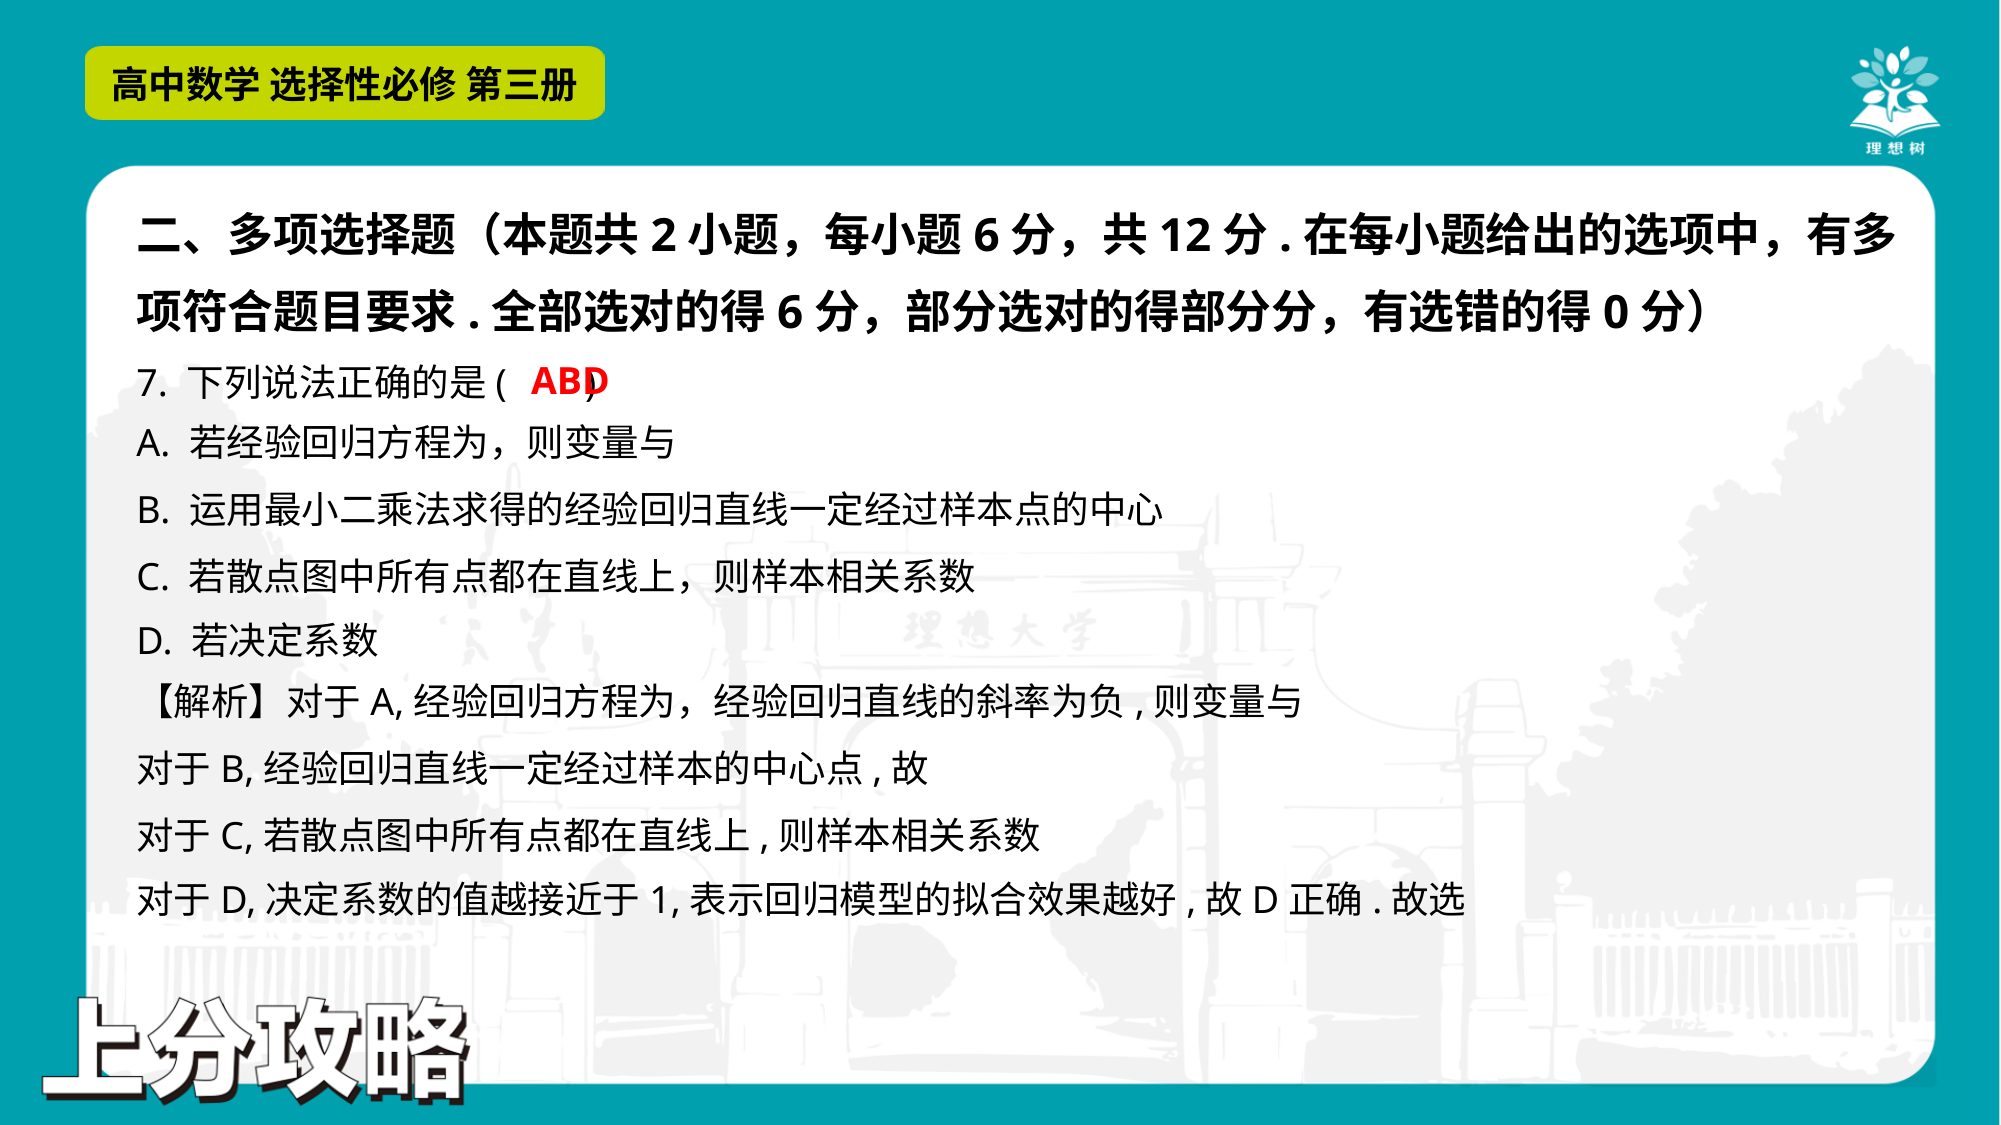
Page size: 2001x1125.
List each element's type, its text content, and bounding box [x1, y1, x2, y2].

picture [0, 0, 2000, 1125]
text_box 7. 下列说法正确的是( ) [136, 338, 1865, 397]
text_box ABD [516, 337, 625, 396]
text_box 二、多项选择题（本题共2小题，每小题6分，共12分.在每小题给出的选项中，有多 项符合题目要求.全部选对的得6分，部分选对的得部分分，有选错的得0分） [136, 177, 1865, 332]
